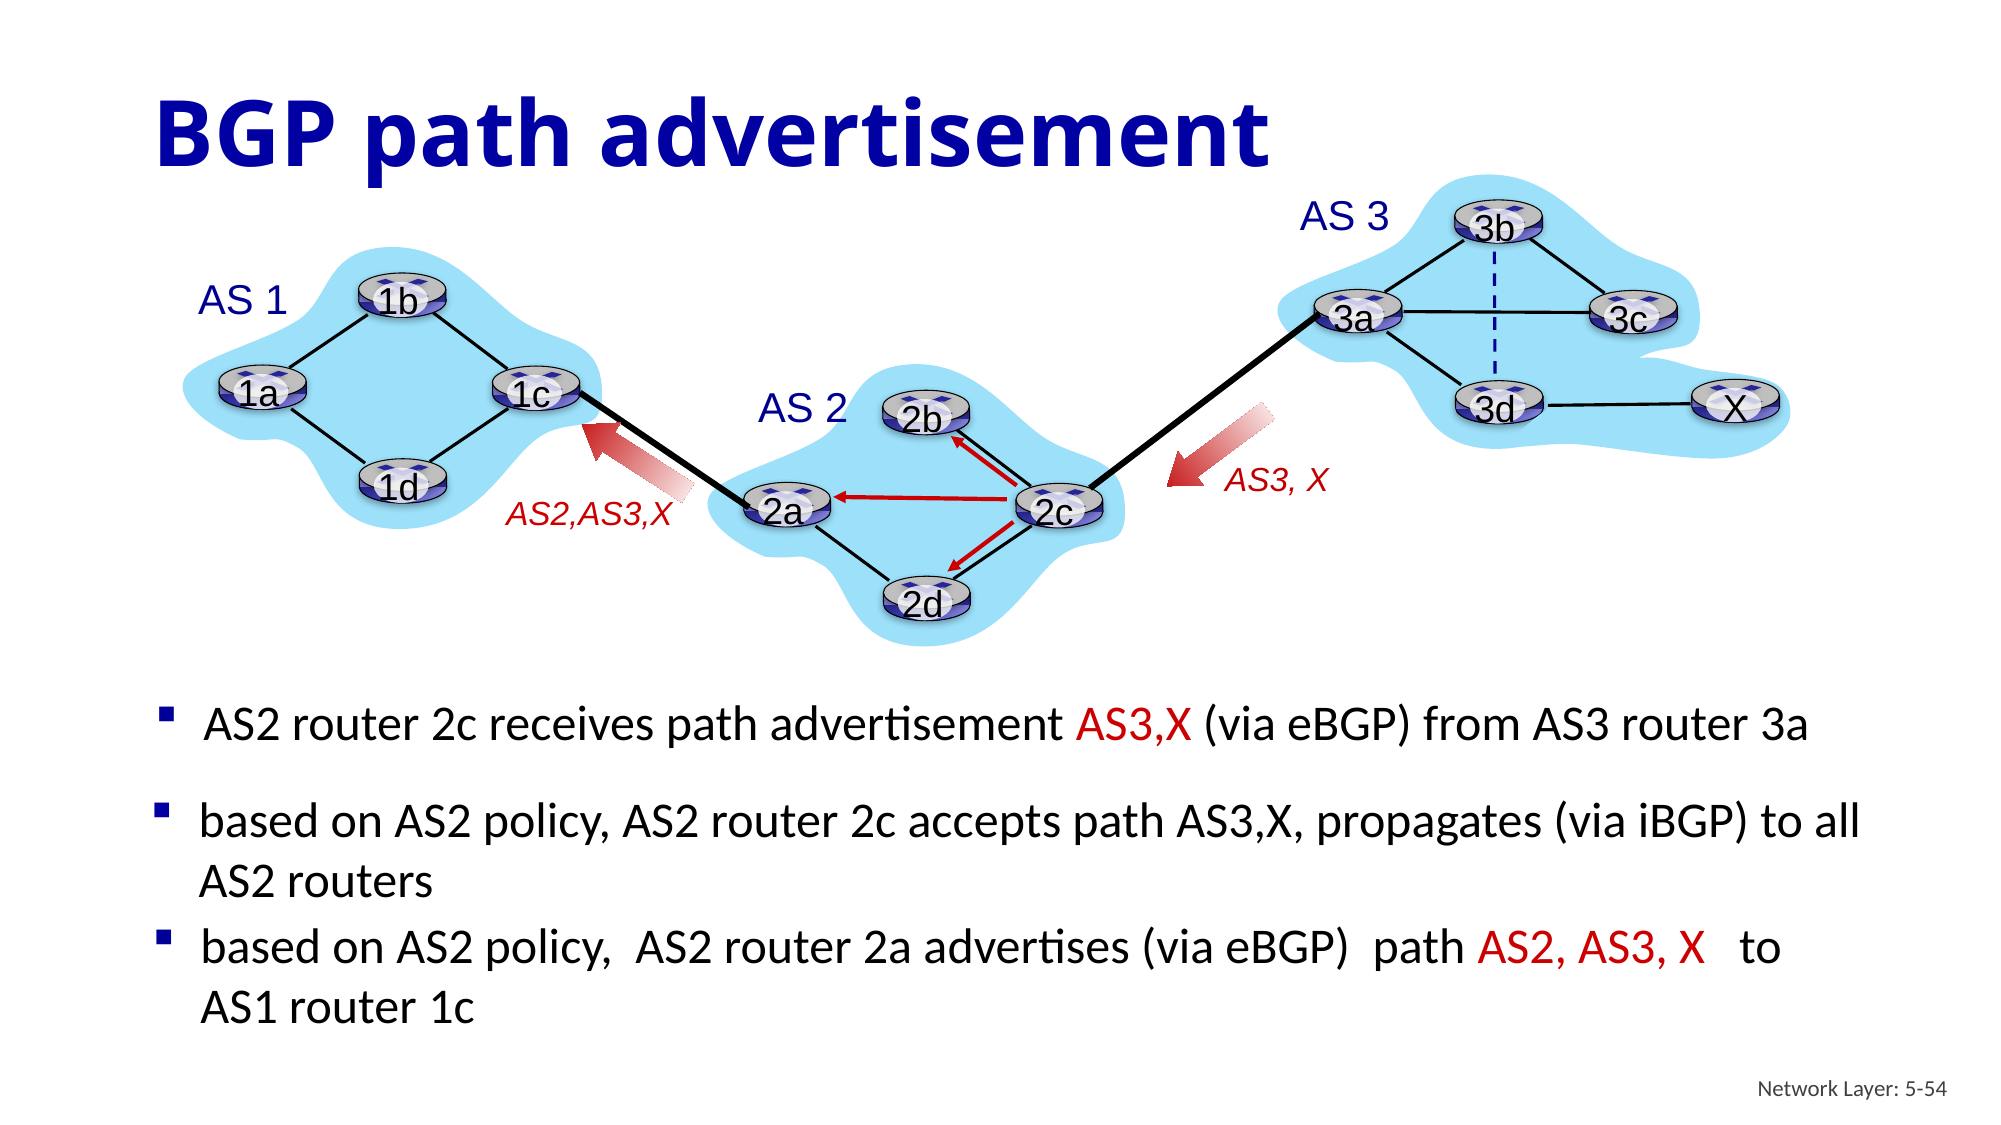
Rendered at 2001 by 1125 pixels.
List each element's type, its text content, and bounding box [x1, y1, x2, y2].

title BGP path advertisement [137, 63, 1863, 211]
text_box based on AS2 policy, AS2 router 2a advertises (via eBGP) path AS2, AS3, X to AS1 router 1c [137, 906, 1862, 991]
text_box based on AS2 policy, AS2 router 2c accepts path AS3,X, propagates (via iBGP) to all AS2 routers [135, 779, 1887, 919]
text_box AS2 router 2c receives path advertisement AS3,X (via eBGP) from AS3 router 3a [140, 683, 1969, 823]
slide_number Network Layer: 5-54 [1512, 1056, 1963, 1117]
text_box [1154, 427, 1367, 507]
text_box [833, 435, 1017, 572]
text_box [490, 436, 698, 542]
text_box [182, 174, 1791, 647]
